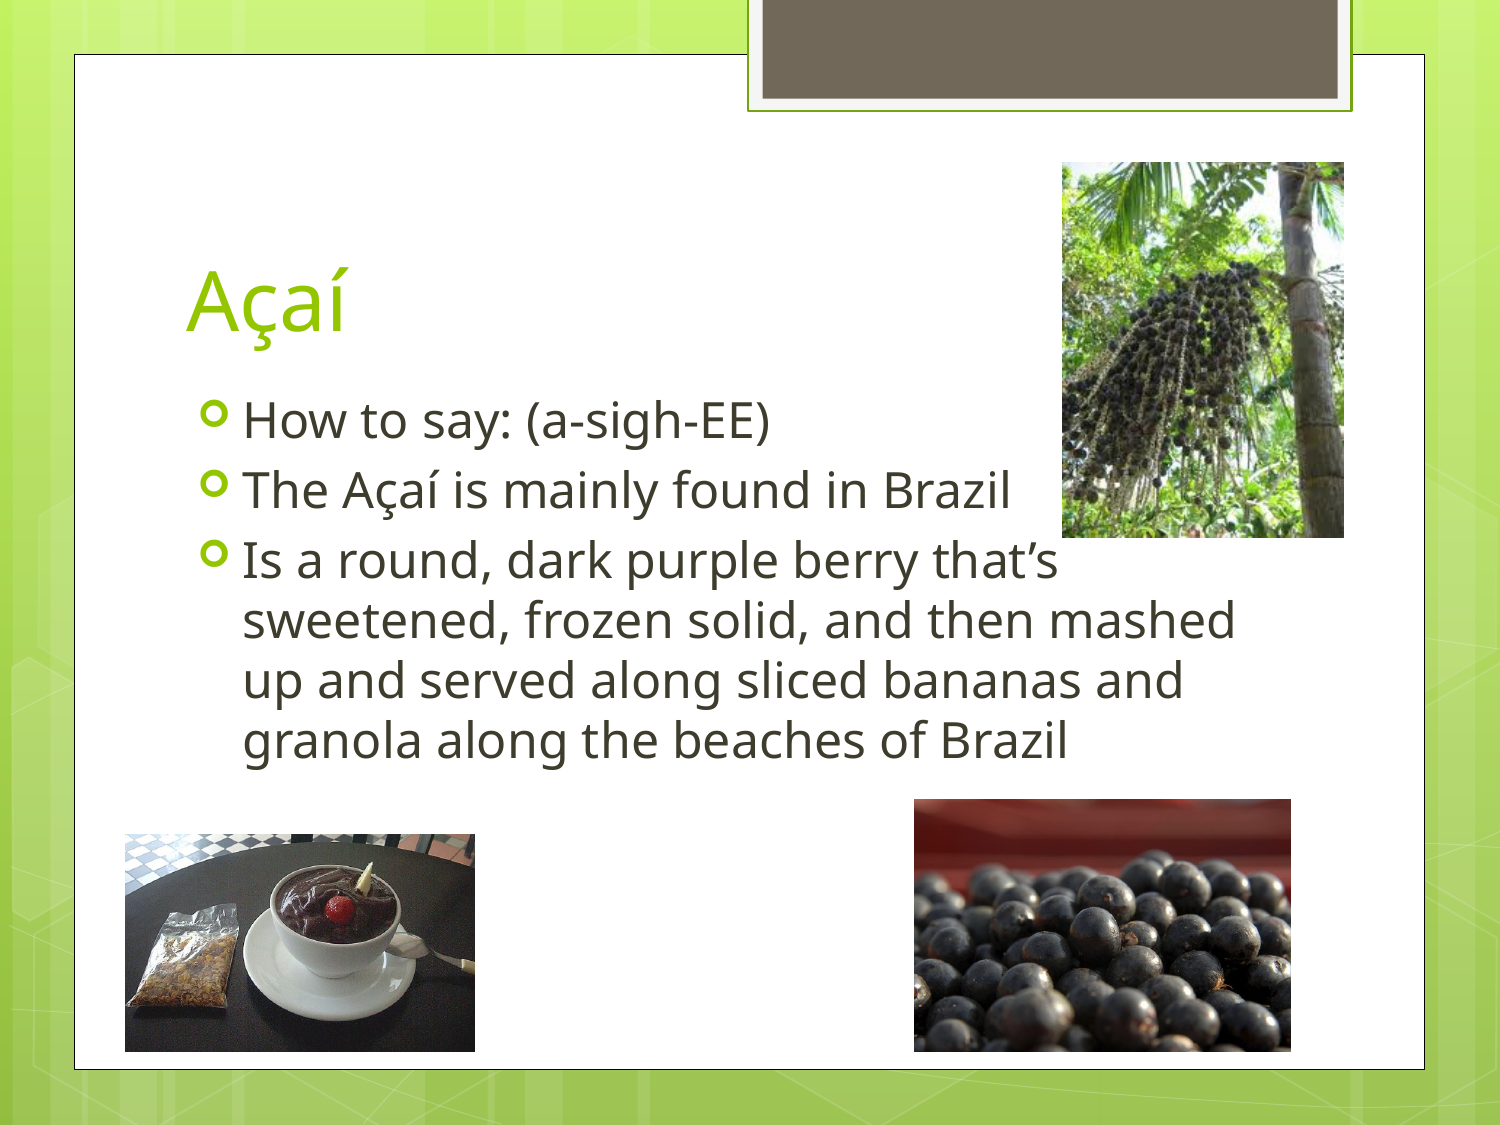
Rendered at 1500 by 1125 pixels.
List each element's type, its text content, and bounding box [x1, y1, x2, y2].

picture [1062, 162, 1344, 538]
title Açaí [171, 168, 1057, 357]
picture [913, 799, 1291, 1052]
picture [124, 834, 476, 1052]
list How to say: (a-sigh-EE) The Açaí is mainly found in Brazil Is a round, dark purple berry that’s sweetened, frozen solid, and then mashed up and served along sliced bananas and granola along the beaches of Brazil [171, 381, 1283, 957]
